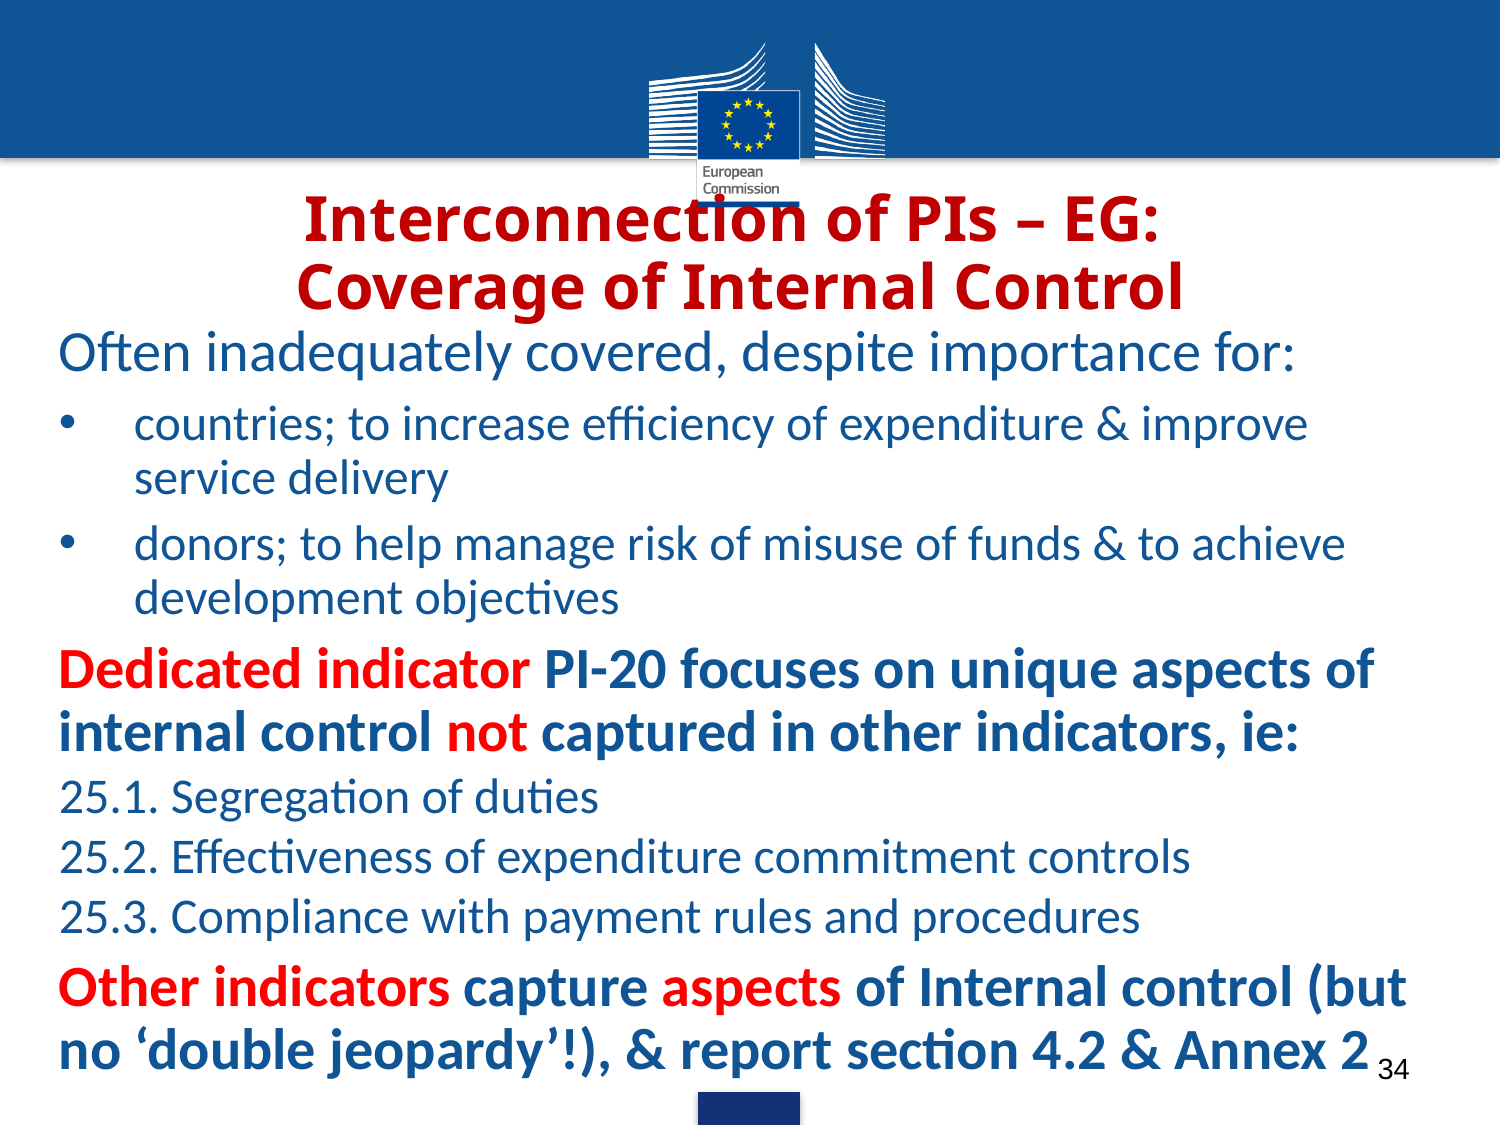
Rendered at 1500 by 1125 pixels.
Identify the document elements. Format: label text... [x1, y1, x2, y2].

slide_number 34 [1074, 1042, 1426, 1103]
picture [649, 42, 885, 172]
text_box Often inadequately covered, despite importance for: countries; to increase efficiency of expenditure & improve service delivery donors; to help manage risk of misuse of funds & to achieve development objectives Dedicated indicator PI-20 focuses on unique aspects of internal control not captured in other indicators, ie: 25.1. Segregation of duties 25.2. Effectiveness of expenditure commitment controls 25.3. Compliance with payment rules and procedures Other indicators capture aspects of Internal control (but no ‘double jeopardy’!), & report section 4.2 & Annex 2 [44, 314, 1439, 1106]
text_box Interconnection of PIs – EG: Coverage of Internal Control [0, 172, 1483, 338]
